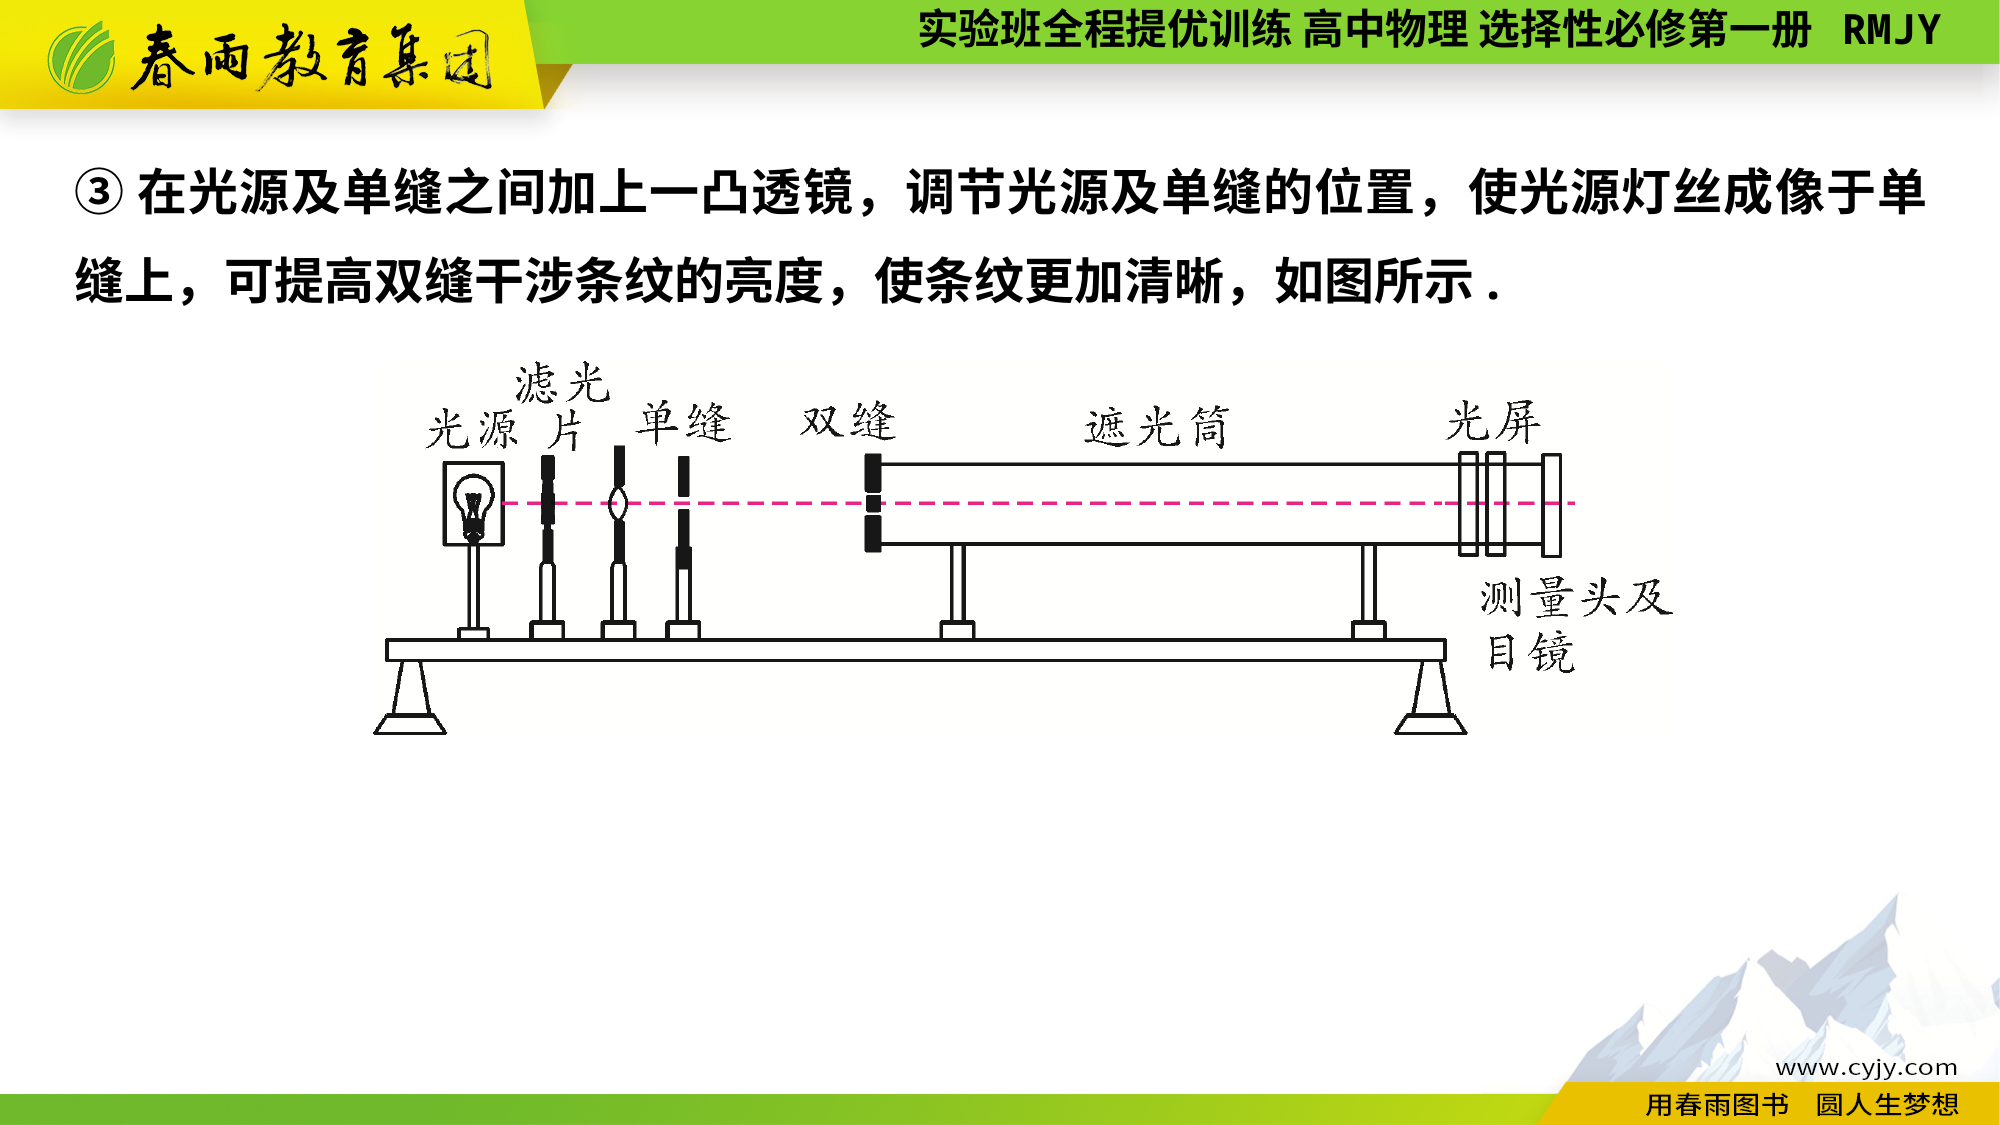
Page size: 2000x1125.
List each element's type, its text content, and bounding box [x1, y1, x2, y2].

picture [0, 0, 2000, 1125]
list ③在光源及单缝之间加上一凸透镜，调节光源及单缝的位置，使光源灯丝成像于单缝上，可提高双缝干涉条纹的亮度，使条纹更加清晰，如图所示. [59, 122, 1944, 308]
